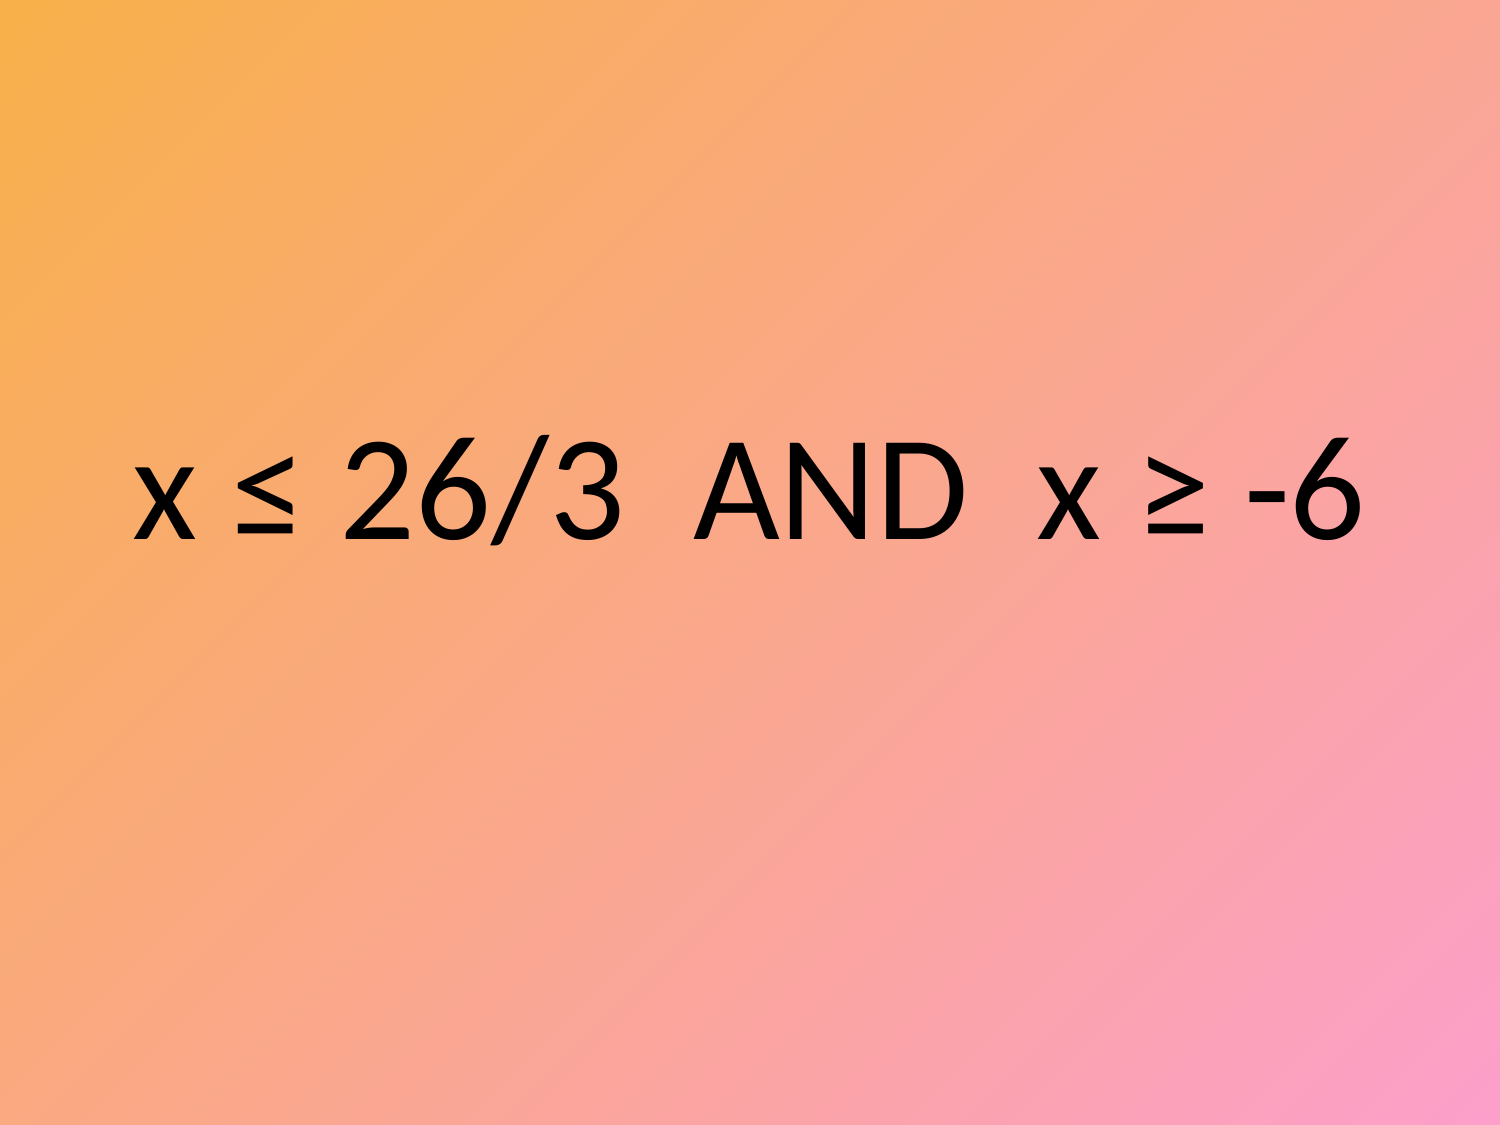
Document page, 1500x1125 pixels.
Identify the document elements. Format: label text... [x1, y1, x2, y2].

list x ≤ 26/3 AND x ≥ -6 [74, 382, 1426, 1125]
